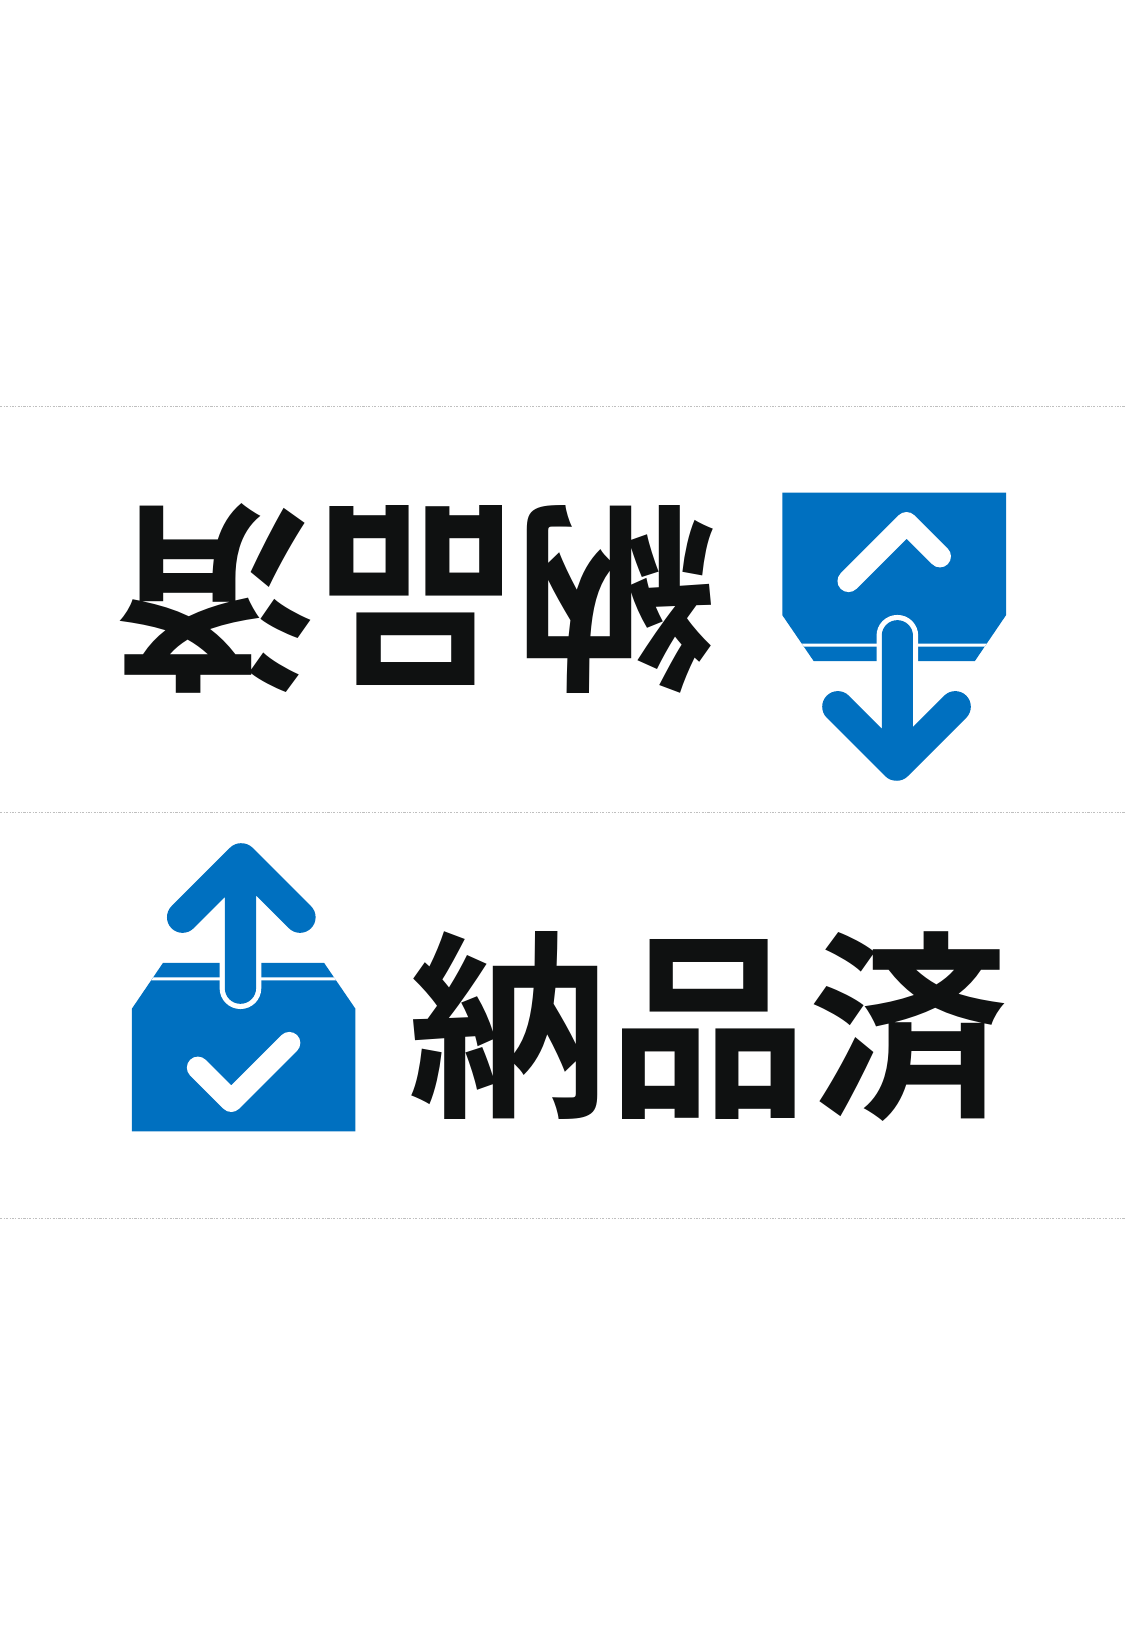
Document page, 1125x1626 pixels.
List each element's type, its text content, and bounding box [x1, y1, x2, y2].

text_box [131, 843, 356, 1132]
text_box 納品済 [393, 894, 1024, 1149]
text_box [782, 492, 1007, 781]
text_box 納品済 [101, 476, 732, 731]
